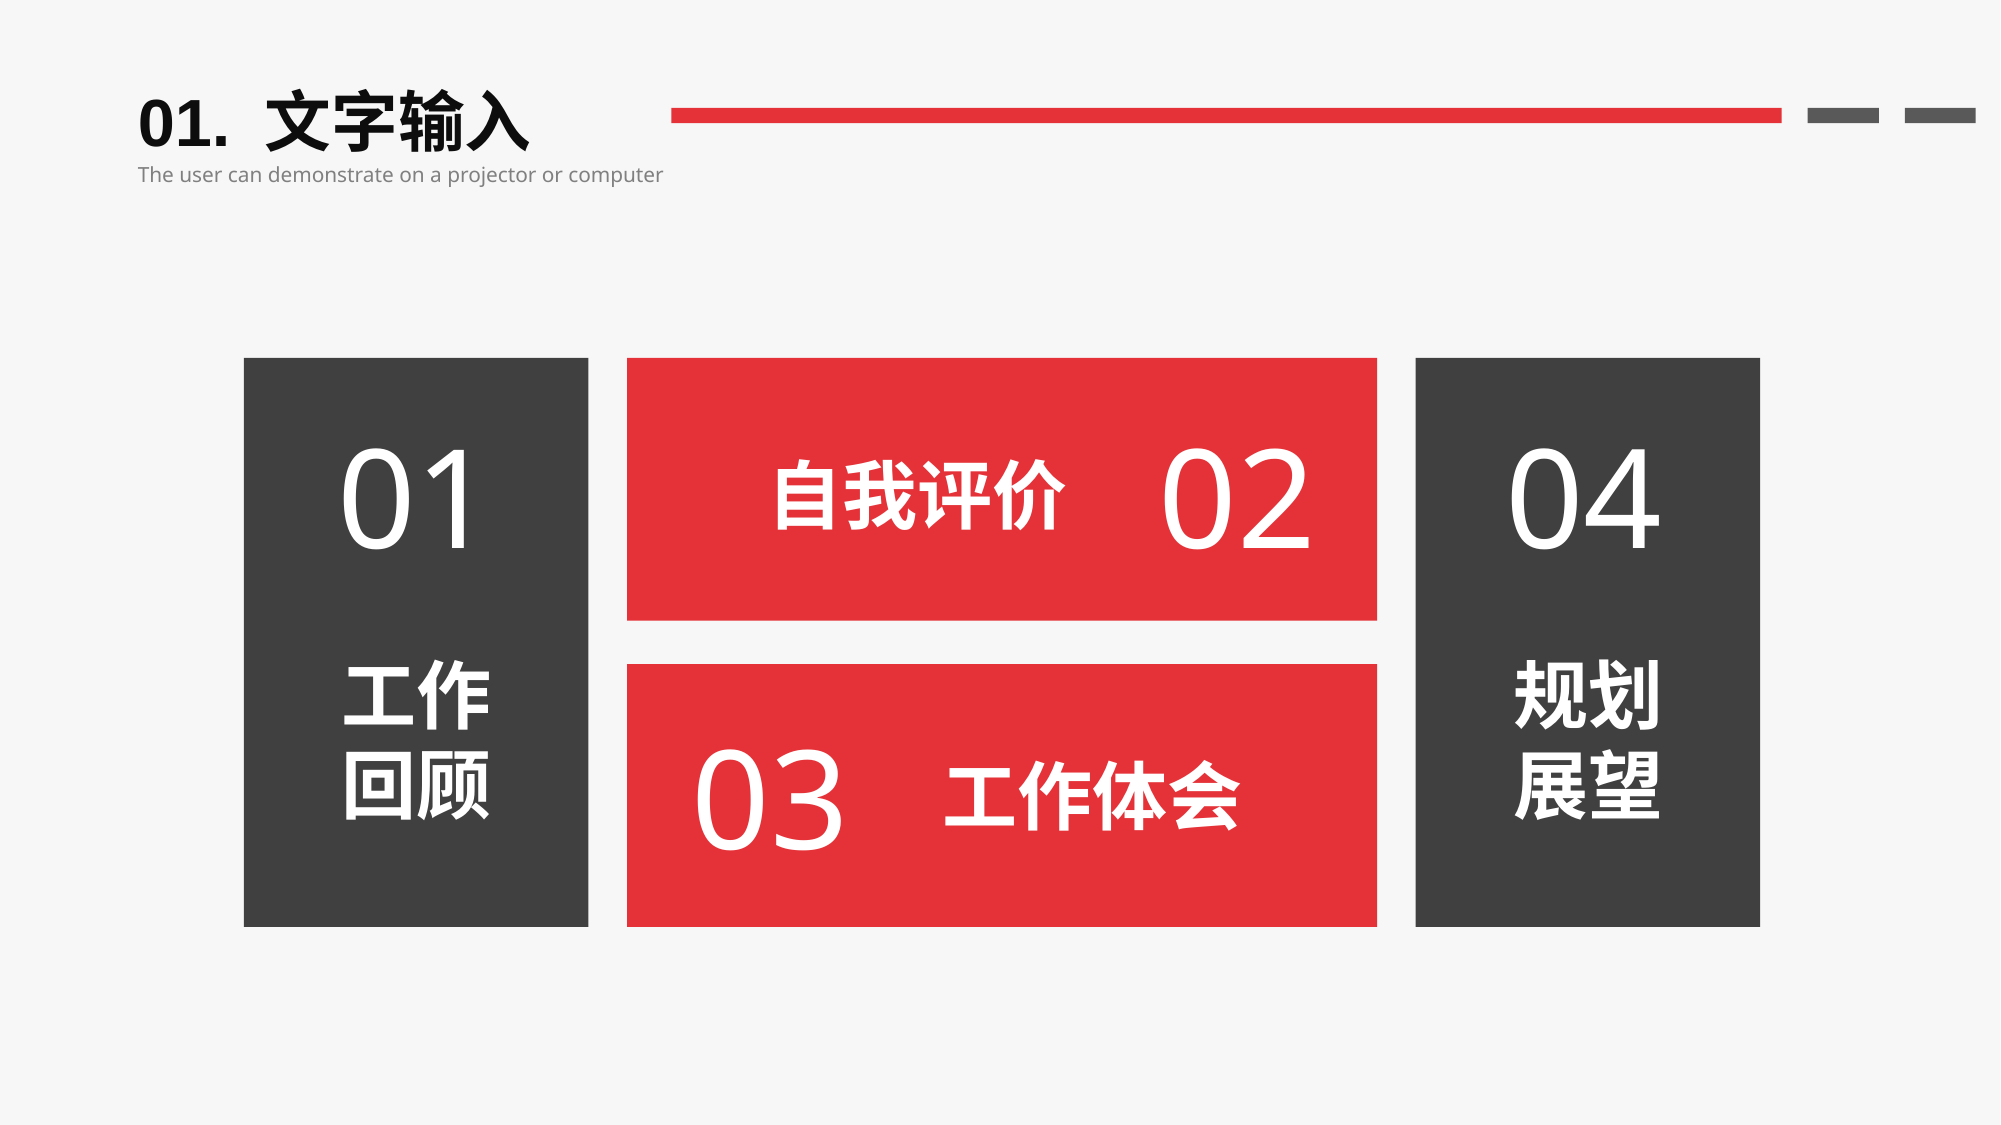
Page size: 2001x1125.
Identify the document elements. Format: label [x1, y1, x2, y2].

text_box [627, 357, 1378, 621]
text_box [1415, 357, 1761, 928]
text_box [1807, 107, 1880, 124]
text_box [243, 357, 589, 928]
text_box [123, 72, 932, 195]
text_box [1904, 107, 1977, 124]
text_box [627, 663, 1378, 928]
text_box [932, 107, 1783, 124]
